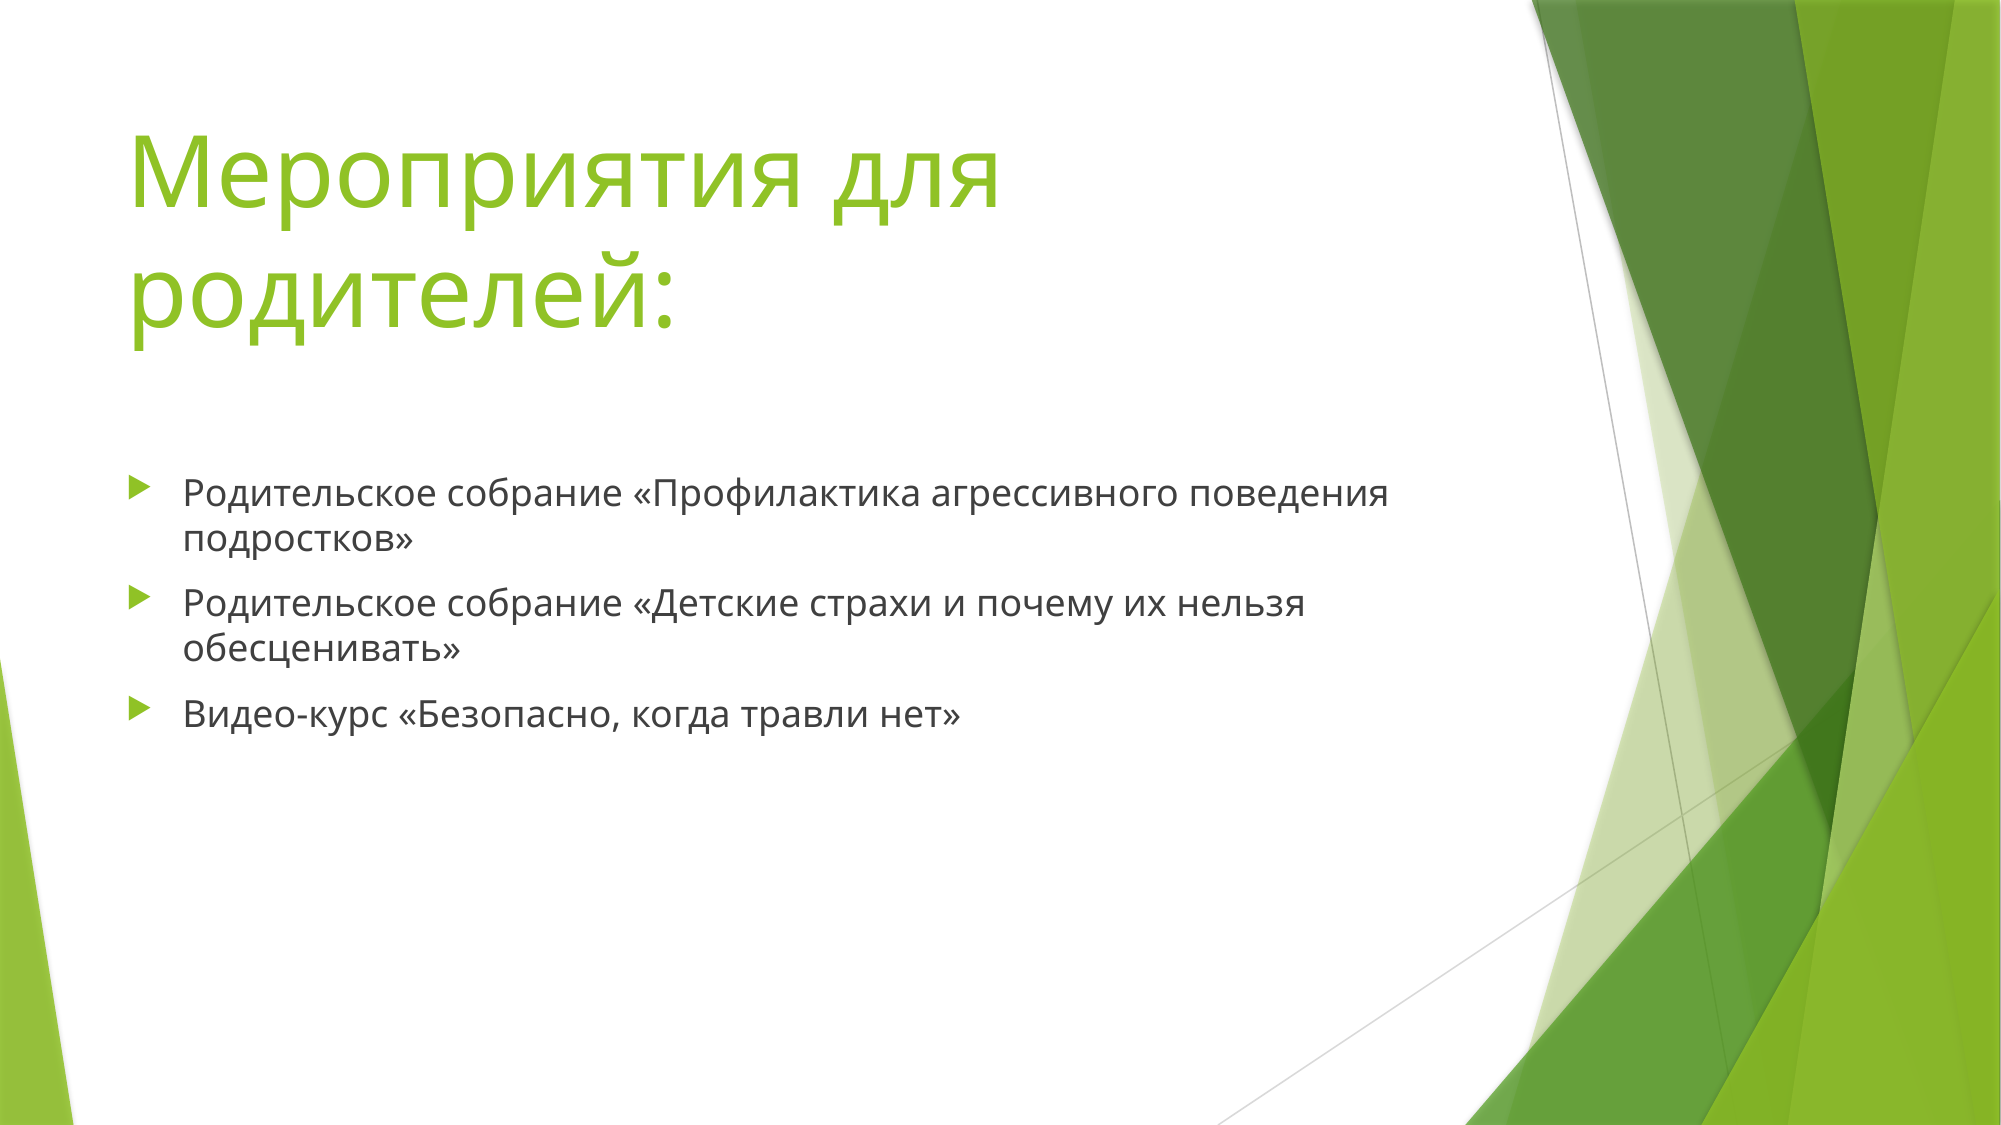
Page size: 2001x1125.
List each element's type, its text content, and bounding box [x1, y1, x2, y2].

list Родительское собрание «Профилактика агрессивного поведения подростков» Родительское собрание «Детские страхи и почему их нельзя обесценивать» Видео-курс «Безопасно, когда травли нет» [111, 461, 1522, 1098]
title Мероприятия для родителей: [111, 99, 1522, 317]
